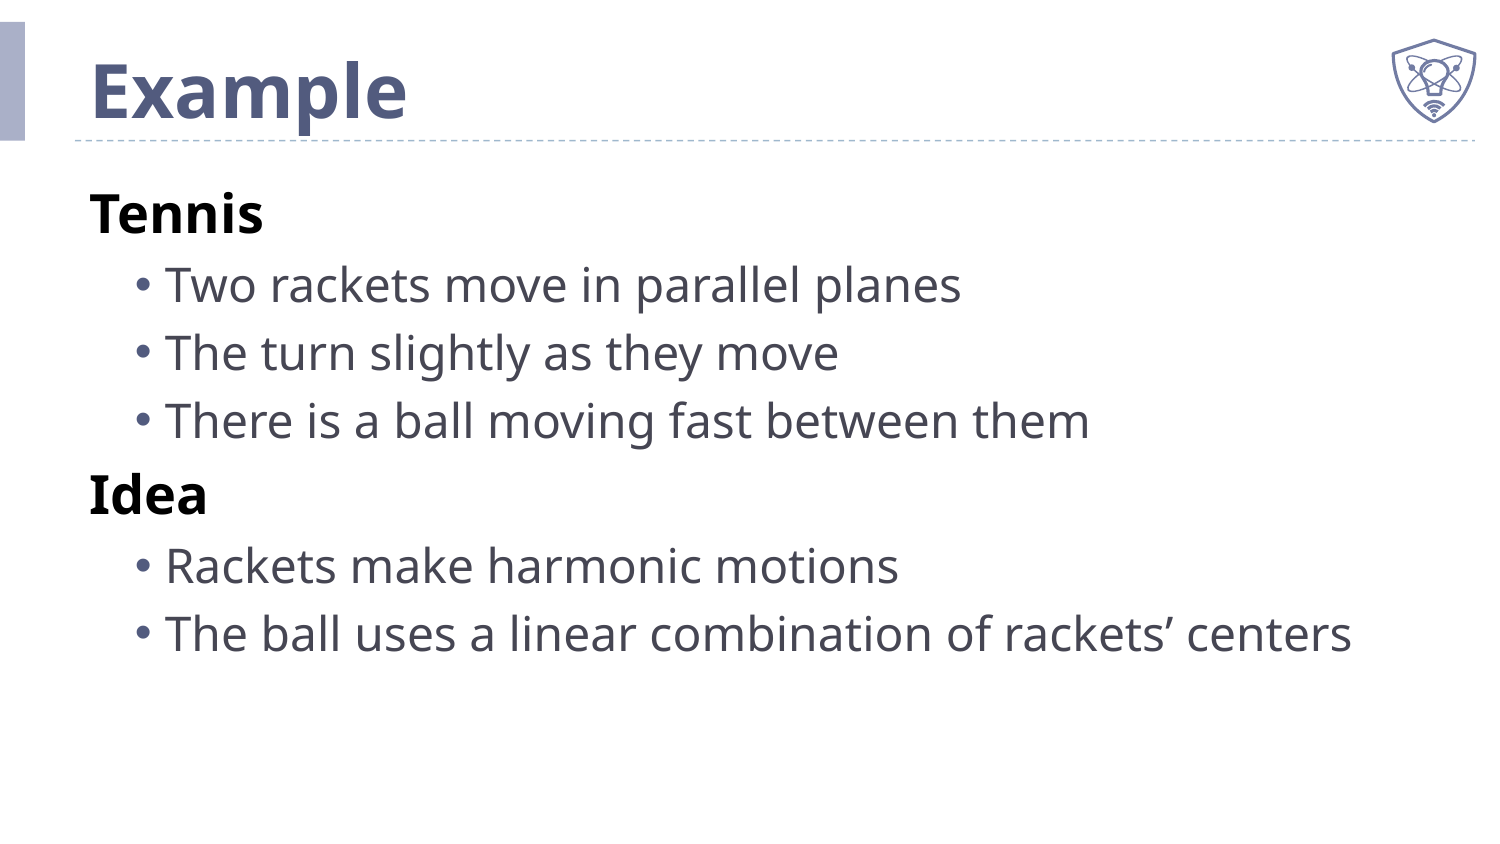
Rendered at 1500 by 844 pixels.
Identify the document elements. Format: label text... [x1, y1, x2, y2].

list Tennis Two rackets move in parallel planes The turn slightly as they move There is a ball moving fast between them Idea Rackets make harmonic motions The ball uses a linear combination of rackets’ centers [75, 171, 1475, 835]
title Example [75, 18, 1475, 141]
